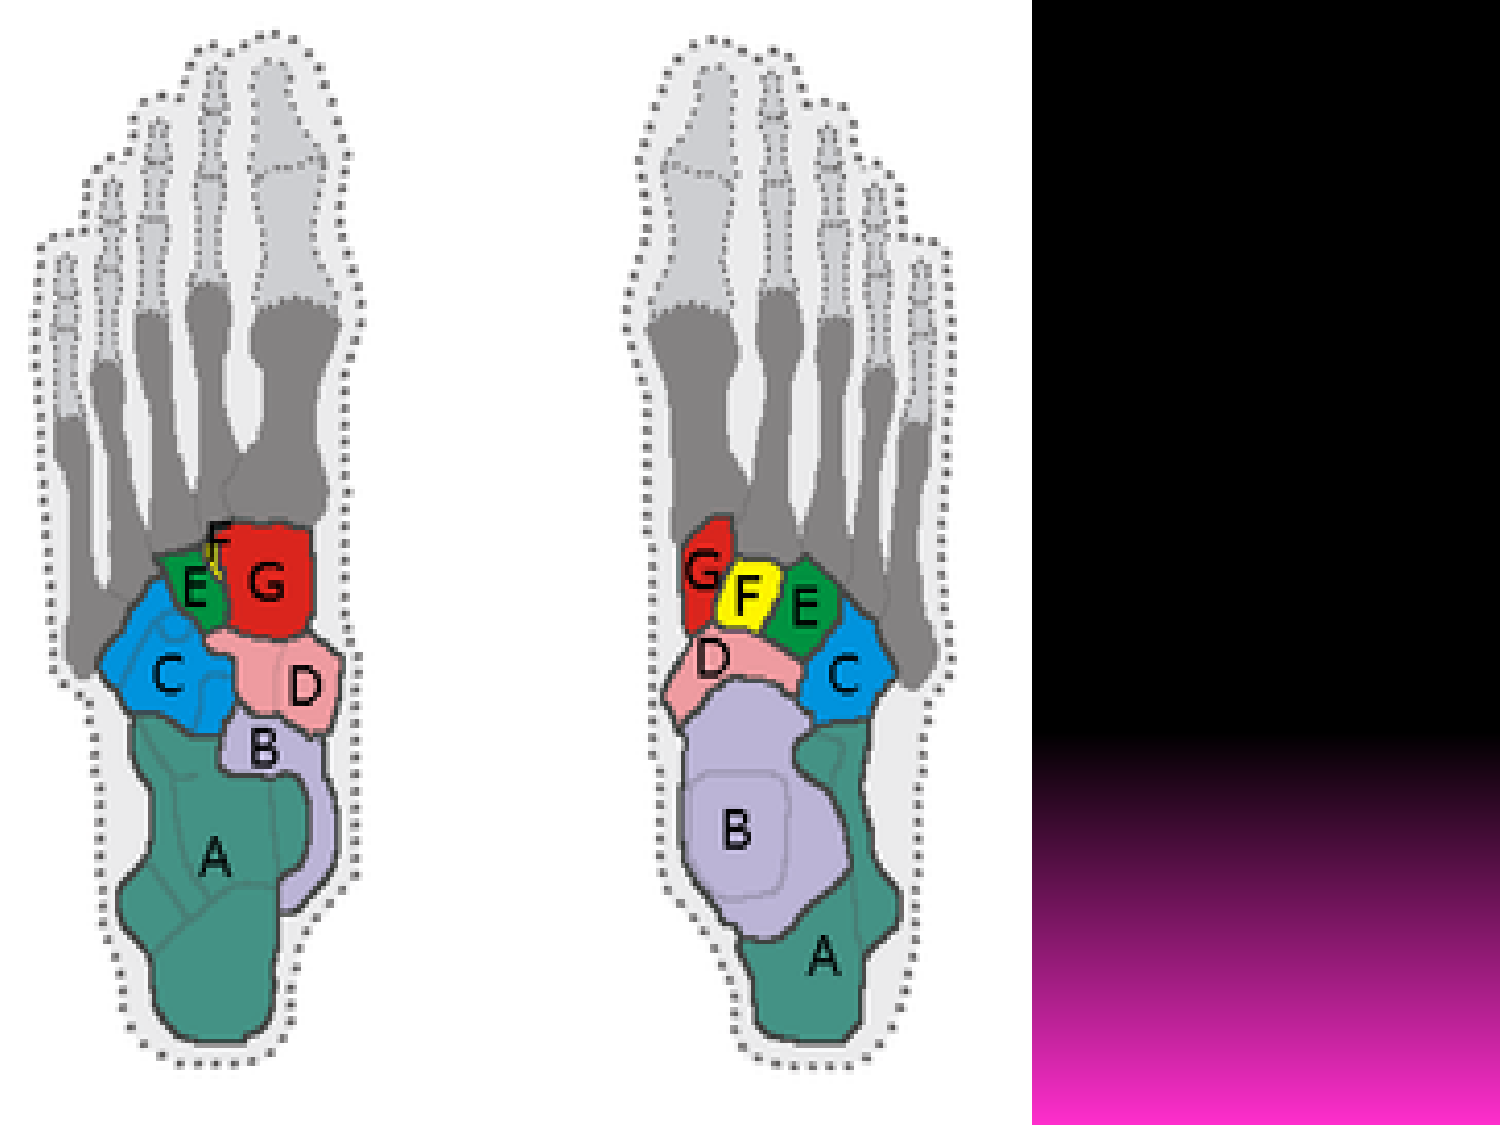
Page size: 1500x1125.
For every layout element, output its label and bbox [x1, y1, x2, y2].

list [0, 0, 1032, 1125]
